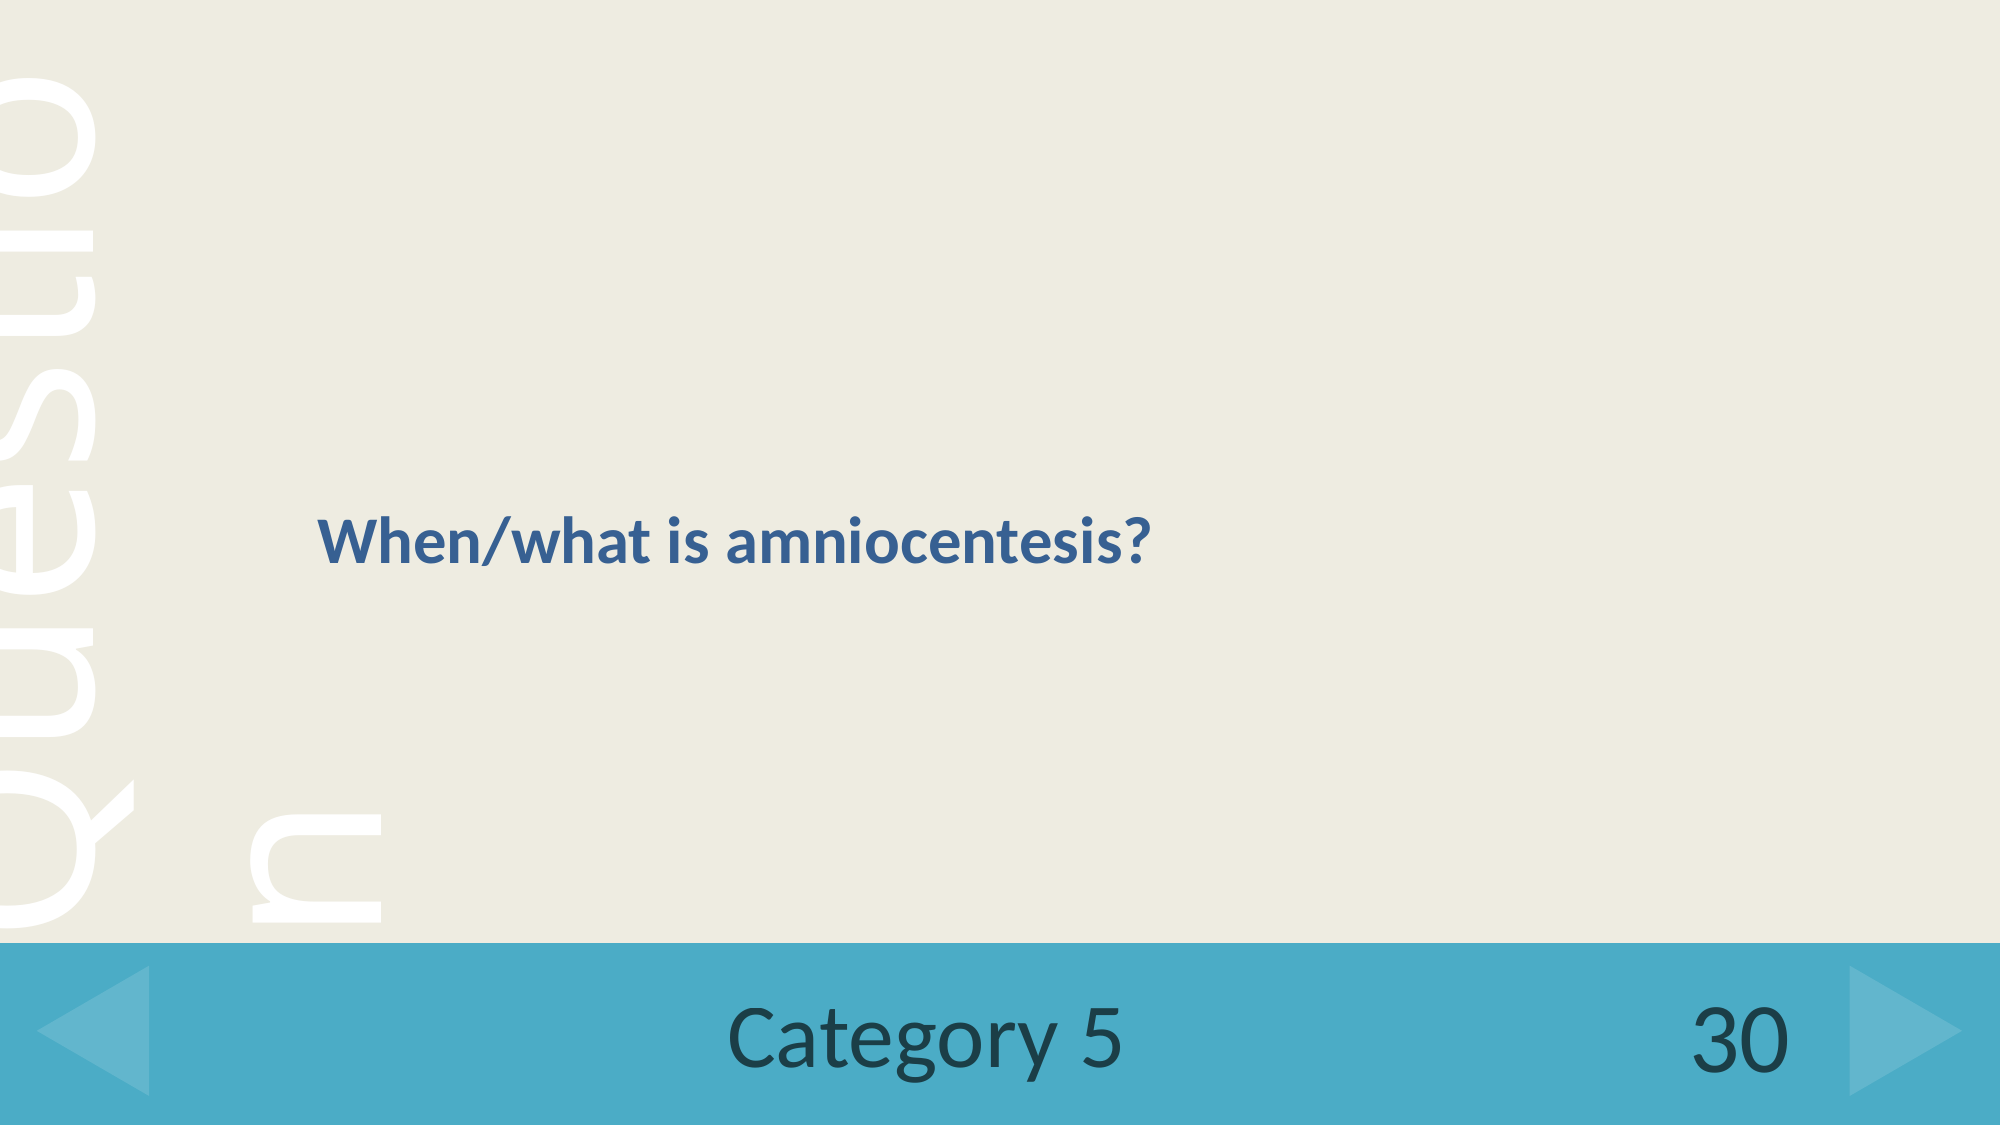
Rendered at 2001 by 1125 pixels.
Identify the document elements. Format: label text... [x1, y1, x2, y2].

list When/what is amniocentesis? [302, 161, 1881, 874]
title Category 5 [26, 937, 1827, 1125]
